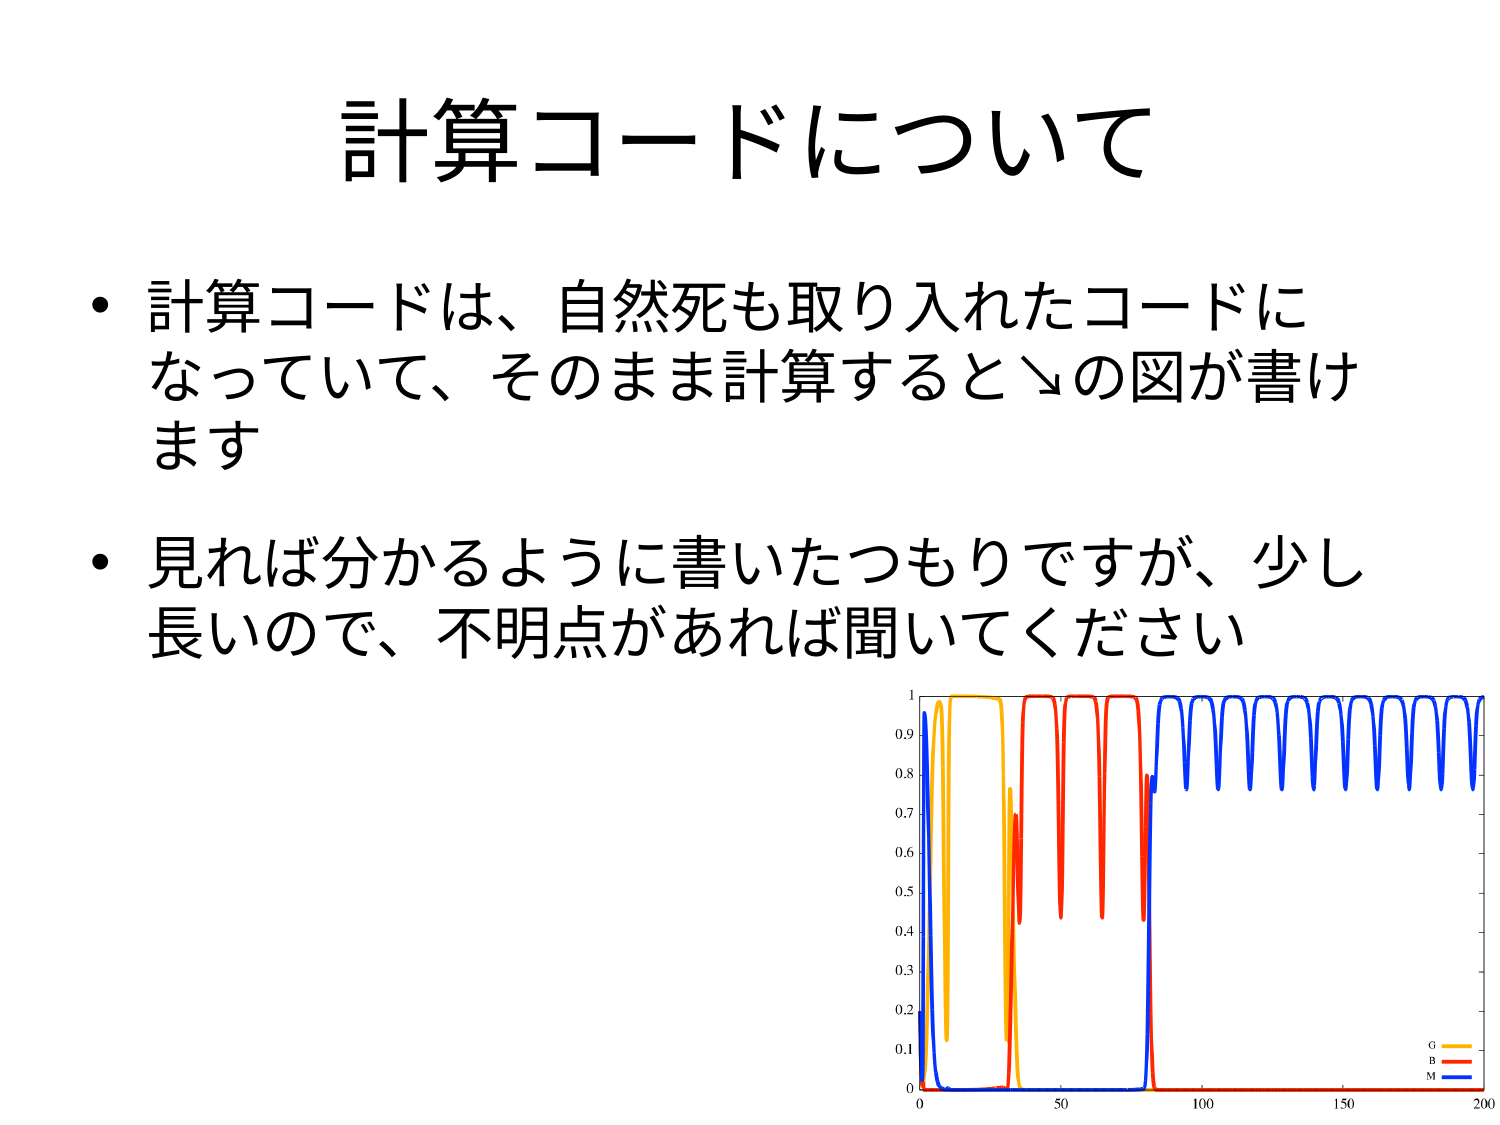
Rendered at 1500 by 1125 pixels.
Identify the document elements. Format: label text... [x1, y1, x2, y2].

title 計算コードについて [75, 45, 1425, 233]
picture [879, 684, 1500, 1120]
list 計算コードは、自然死も取り入れたコードになっていて、そのまま計算すると↘︎の図が書けます 見れば分かるように書いたつもりですが、少し長いので、不明点があれば聞いてください [75, 262, 1425, 1005]
